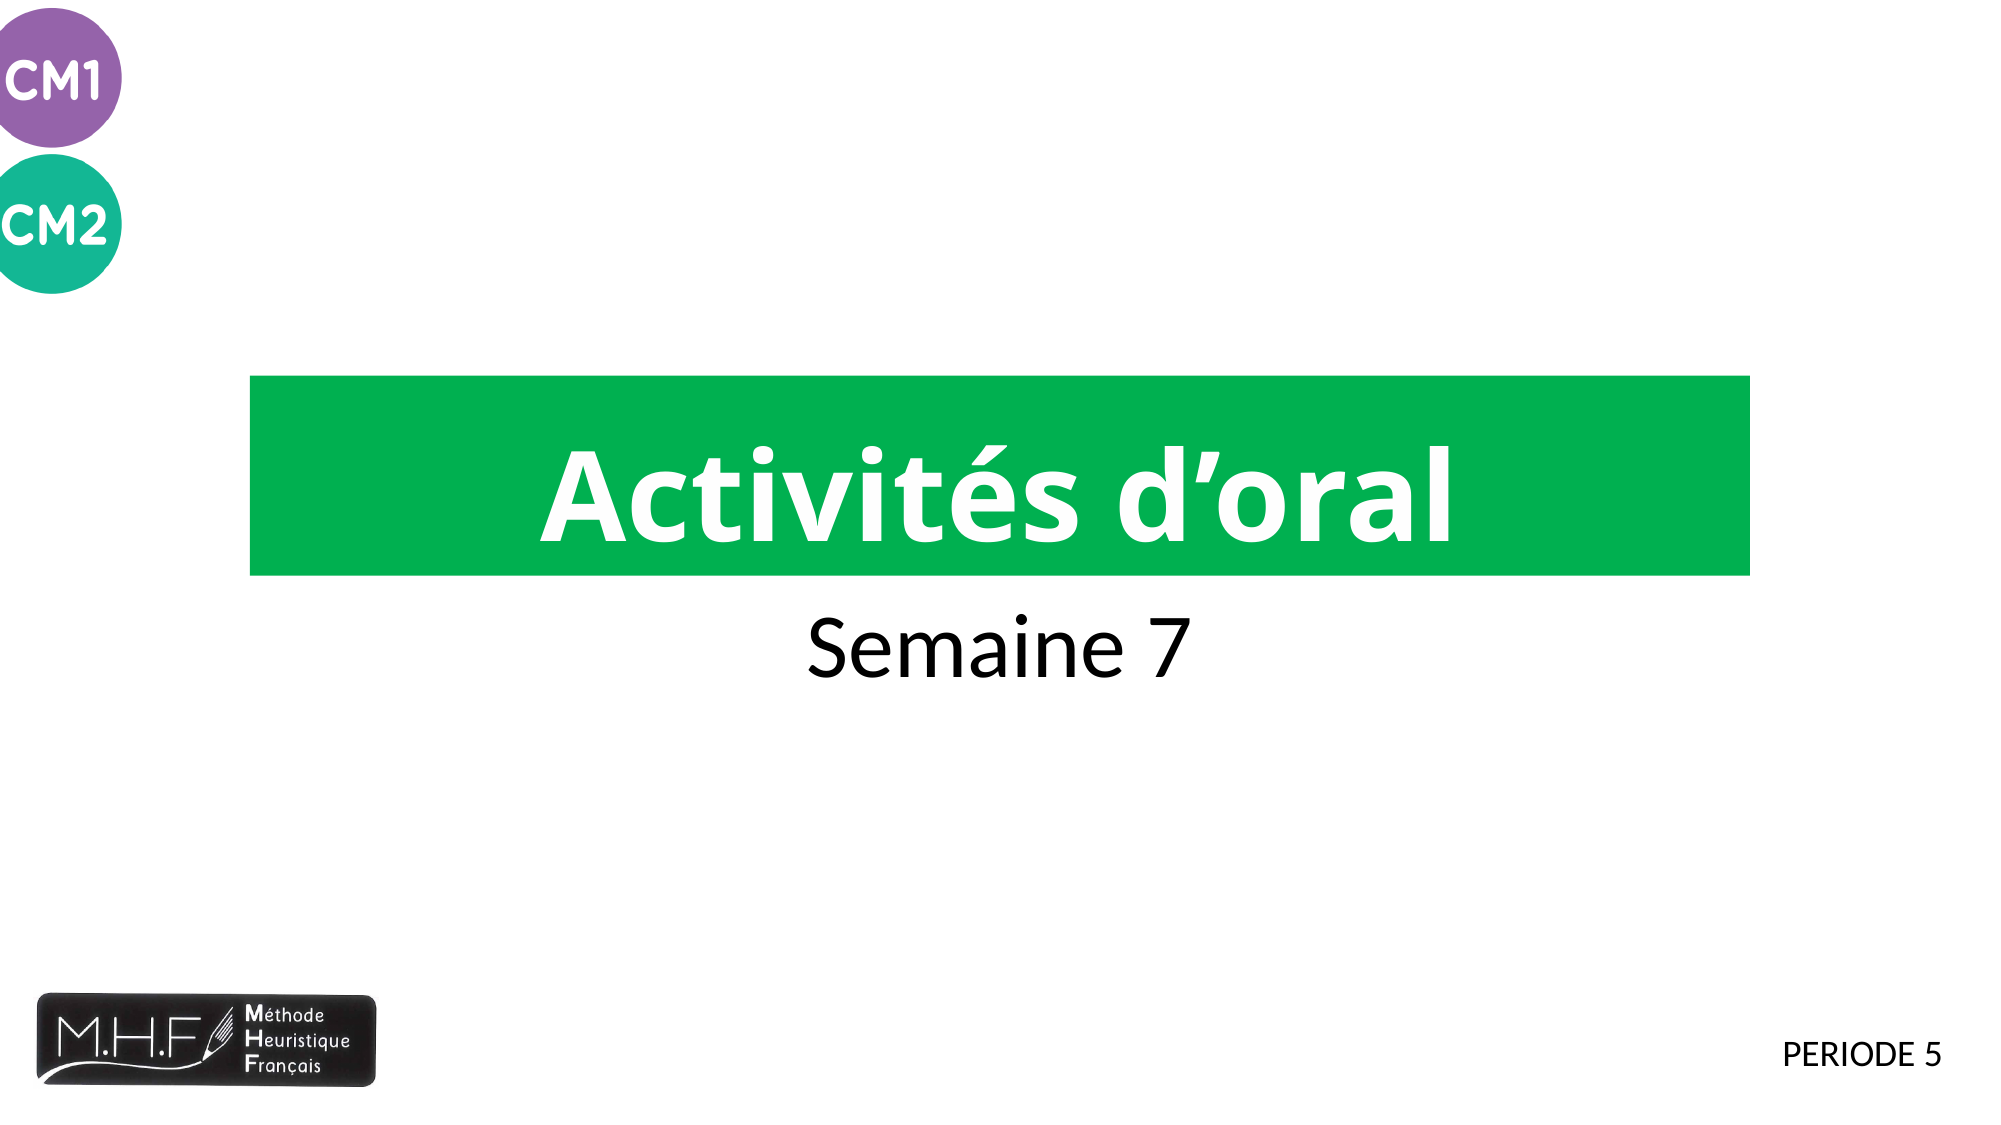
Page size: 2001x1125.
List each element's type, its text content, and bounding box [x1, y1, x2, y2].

picture [0, 0, 134, 298]
subtitle Semaine 7 [249, 590, 1750, 863]
text_box PERIODE 5 [1362, 1021, 1967, 1082]
title Activités d’oral [249, 375, 1750, 576]
picture [33, 990, 379, 1089]
